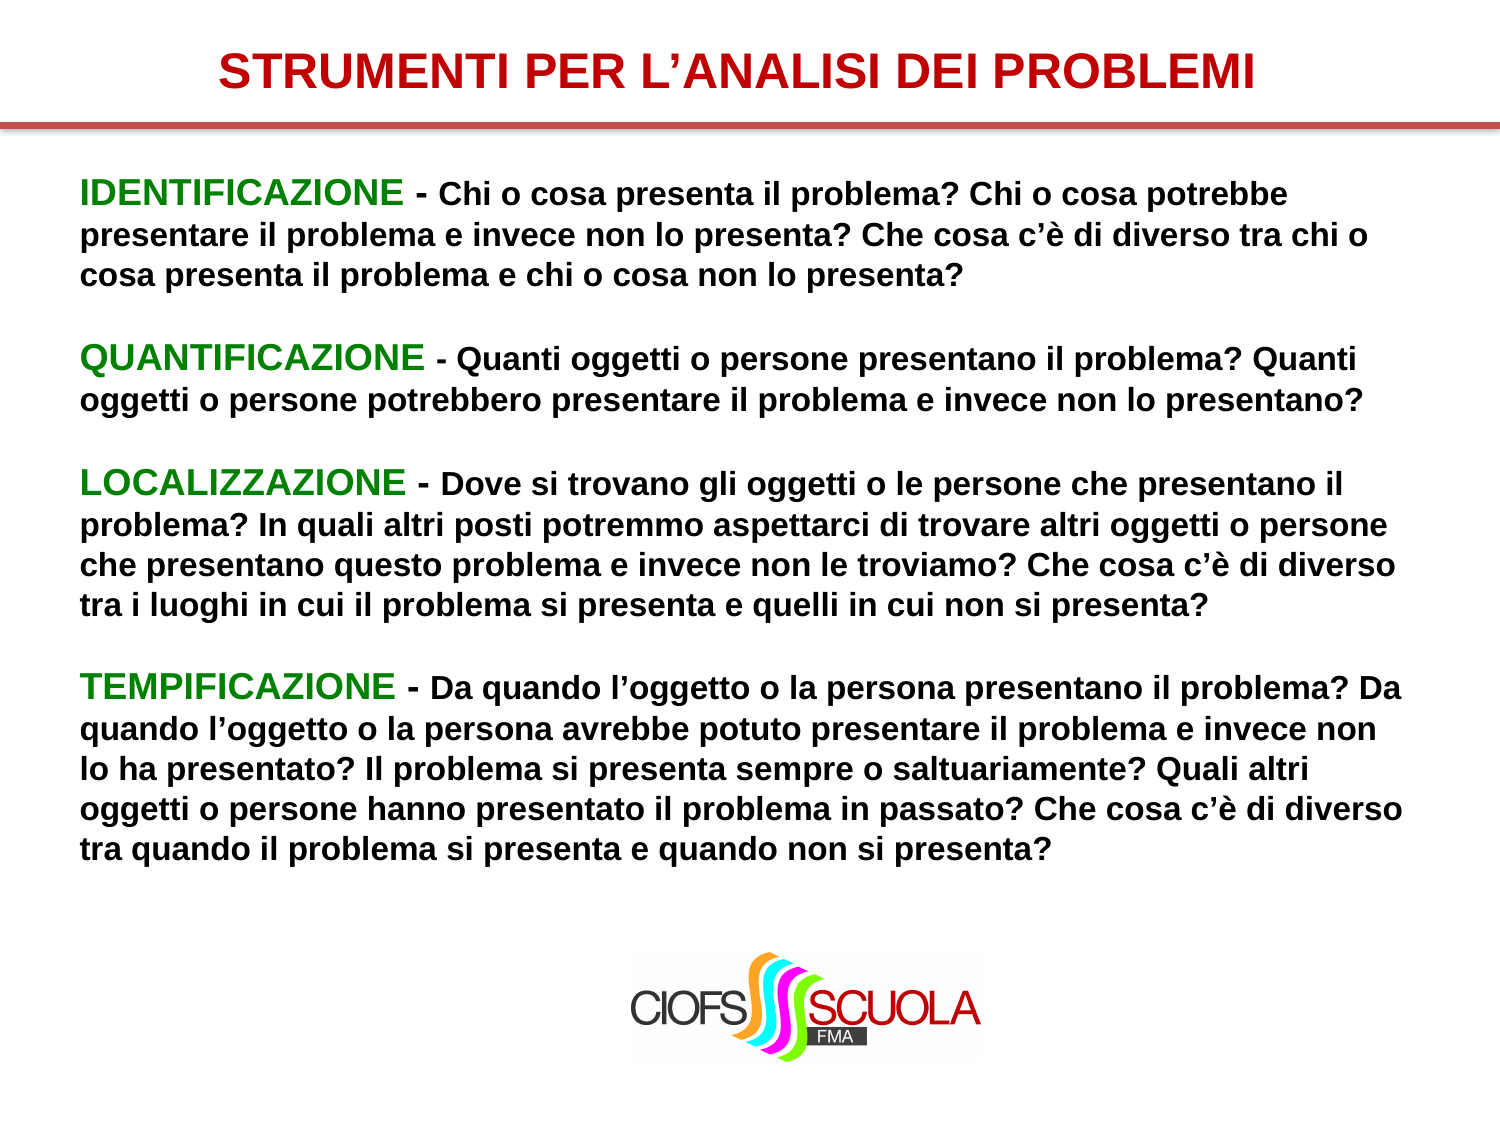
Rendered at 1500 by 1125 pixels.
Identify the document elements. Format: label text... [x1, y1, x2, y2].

text_box STRUMENTI PER L’ANALISI DEI PROBLEMI [147, 30, 1329, 106]
text_box IDENTIFICAZIONE - Chi o cosa presenta il problema? Chi o cosa potrebbe presentare il problema e invece non lo presenta? Che cosa c’è di diverso tra chi o cosa presenta il problema e chi o cosa non lo presenta? QUANTIFICAZIONE - Quanti oggetti o persone presentano il problema? Quanti oggetti o persone potrebbero presentare il problema e invece non lo presentano? LOCALIZZAZIONE - Dove si trovano gli oggetti o le persone che presentano il problema? In quali altri posti potremmo aspettarci di trovare altri oggetti o persone che presentano questo problema e invece non le troviamo? Che cosa c’è di diverso tra i luoghi in cui il problema si presenta e quelli in cui non si presenta? TEMPIFICAZIONE - Da quando l’oggetto o la persona presentano il problema? Da quando l’oggetto o la persona avrebbe potuto presentare il problema e invece non lo ha presentato? Il problema si presenta sempre o saltuariamente? Quali altri oggetti o persone hanno presentato il problema in passato? Che cosa c’è di diverso tra quando il problema si presenta e quando non si presenta? [64, 160, 1424, 875]
picture [631, 952, 981, 1063]
